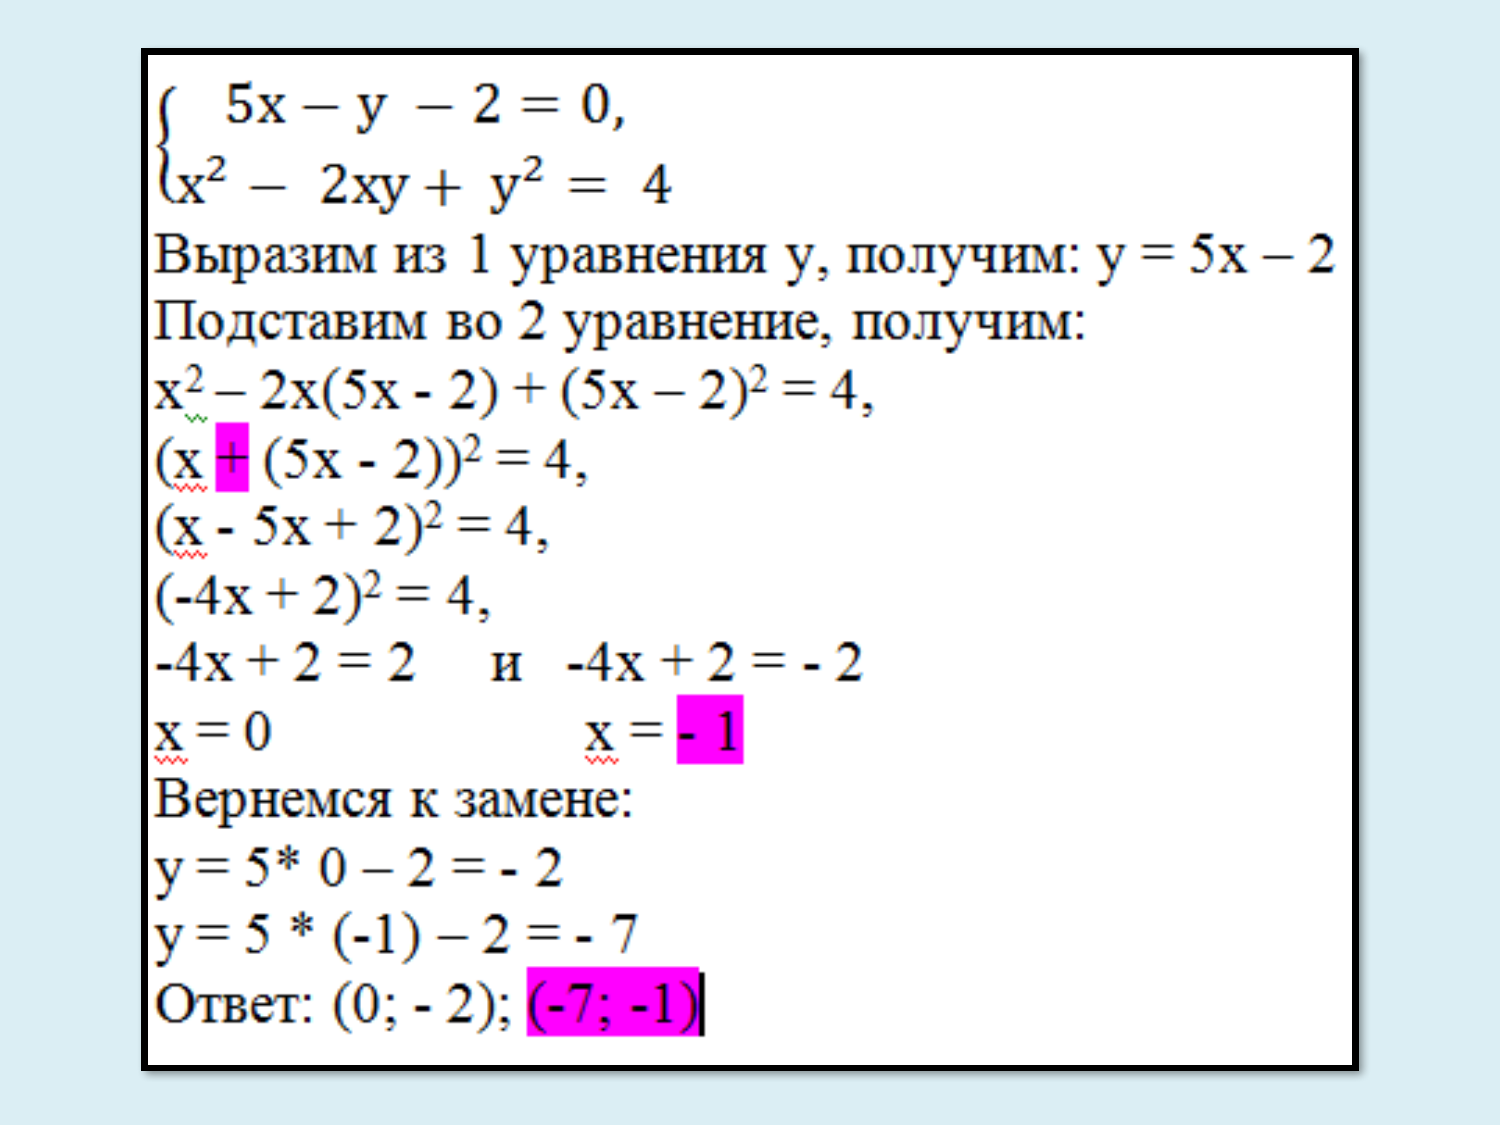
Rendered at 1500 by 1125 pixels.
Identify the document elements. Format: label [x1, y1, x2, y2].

picture [147, 54, 1353, 1066]
